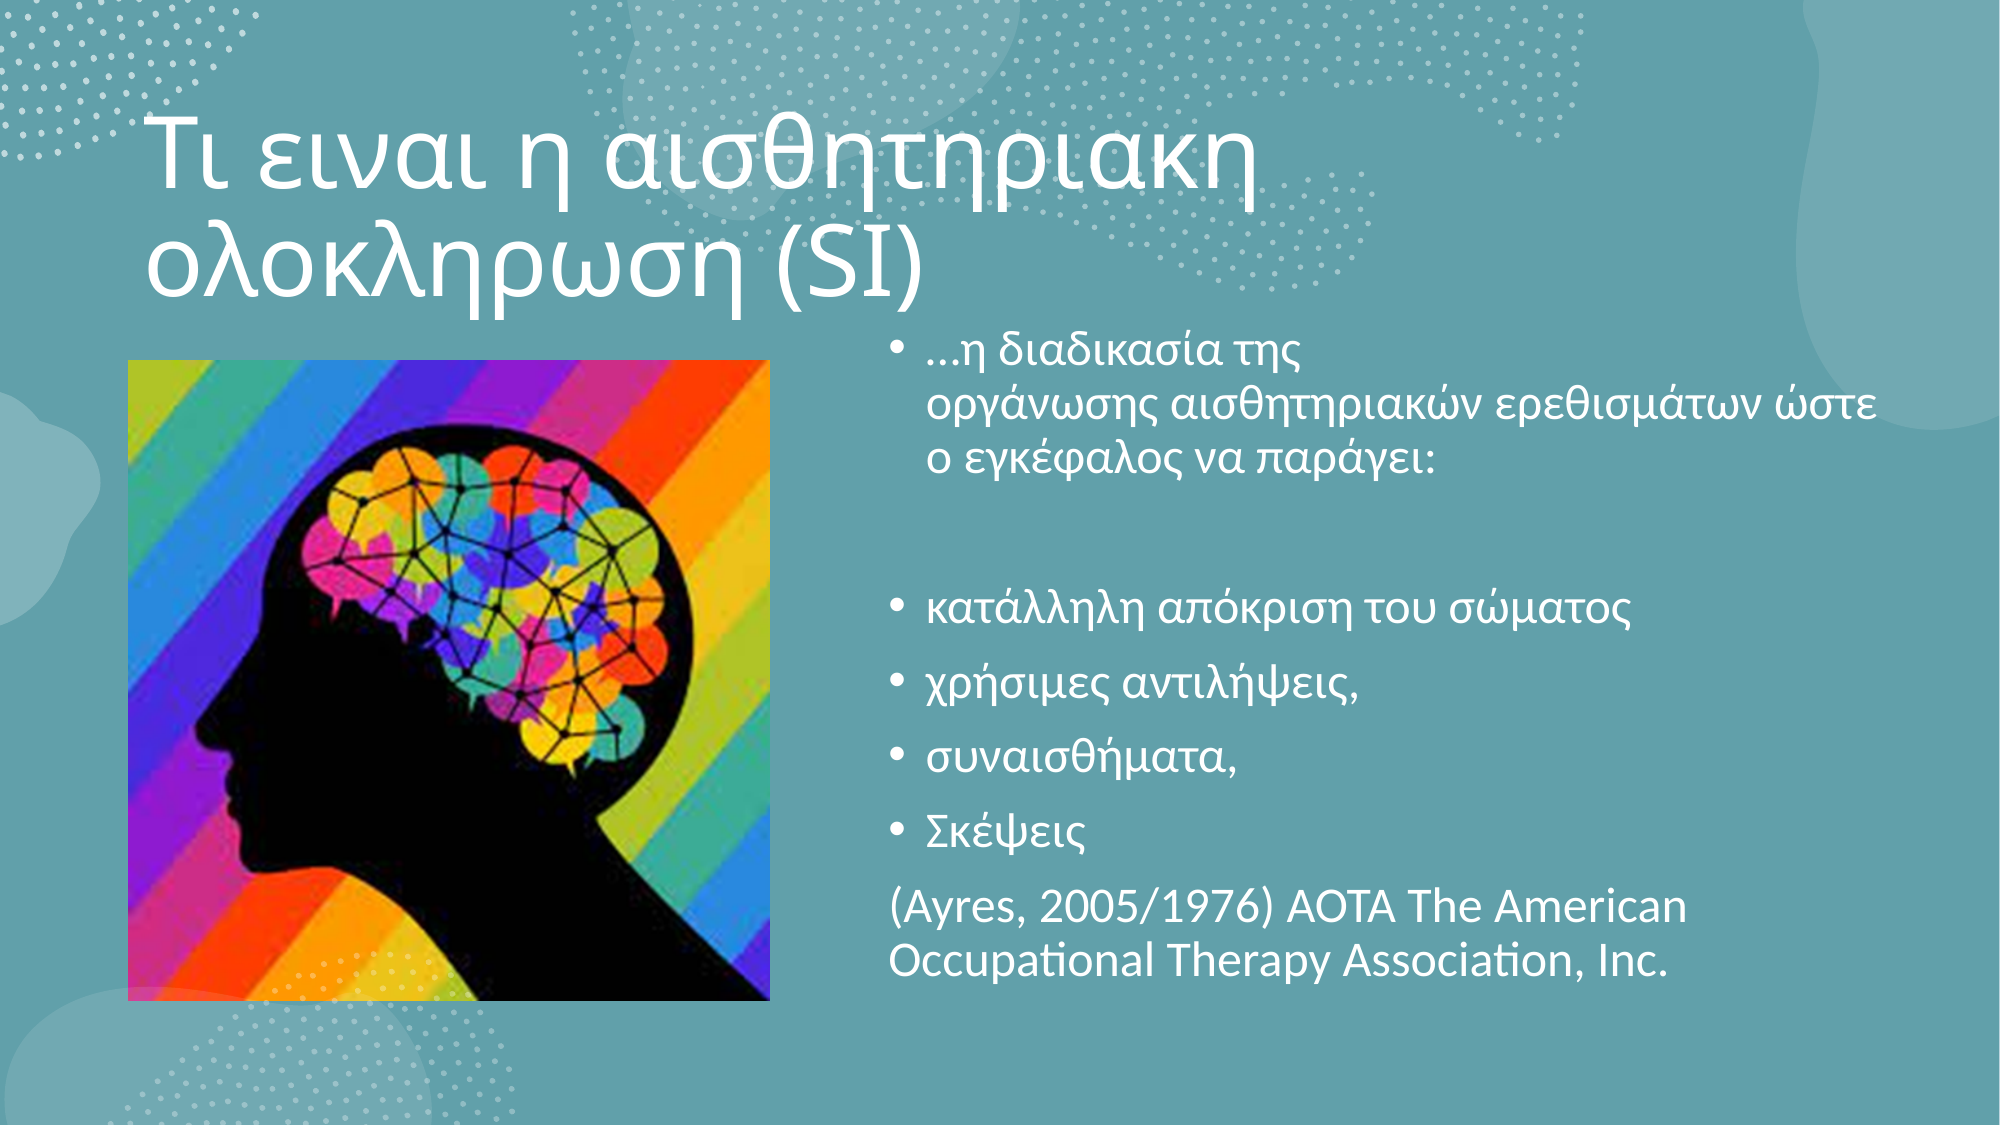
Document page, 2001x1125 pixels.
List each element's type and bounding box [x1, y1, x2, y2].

text_box [0, 0, 2000, 1125]
